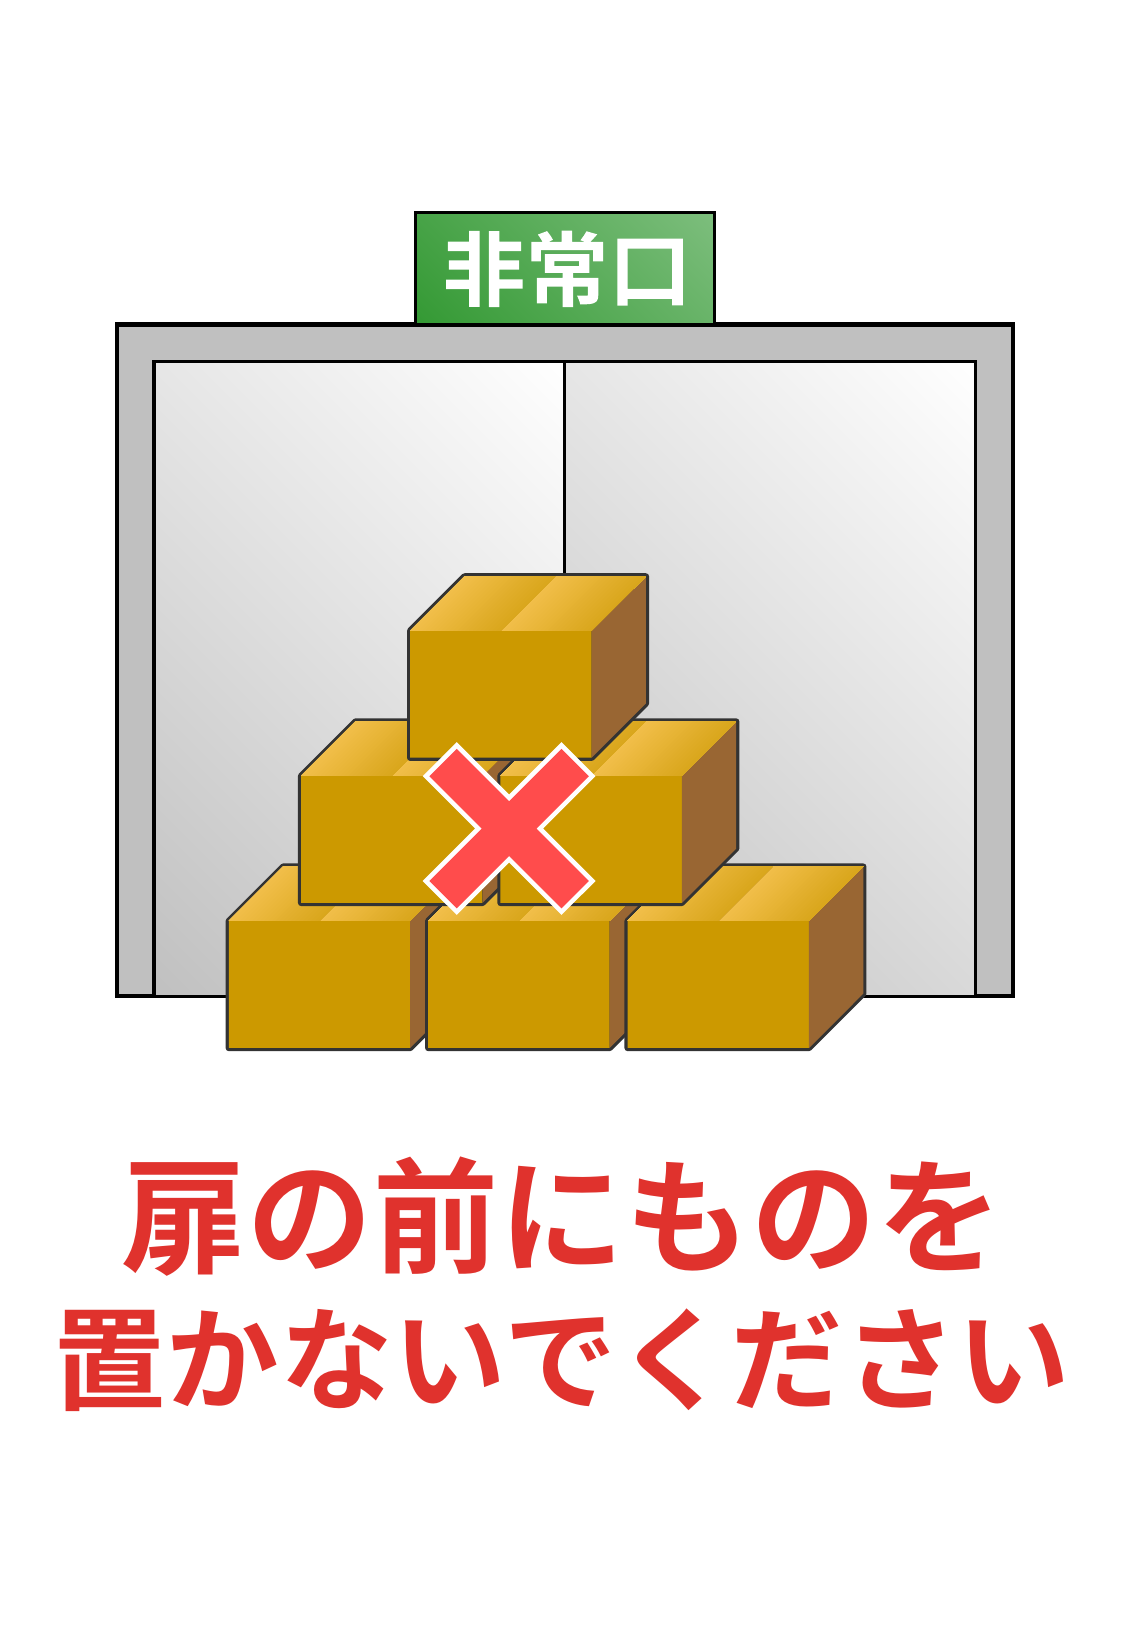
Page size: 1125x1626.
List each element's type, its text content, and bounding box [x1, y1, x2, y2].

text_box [116, 212, 1014, 1049]
text_box 扉の前にものを 置かないでください [0, 1131, 1125, 1432]
